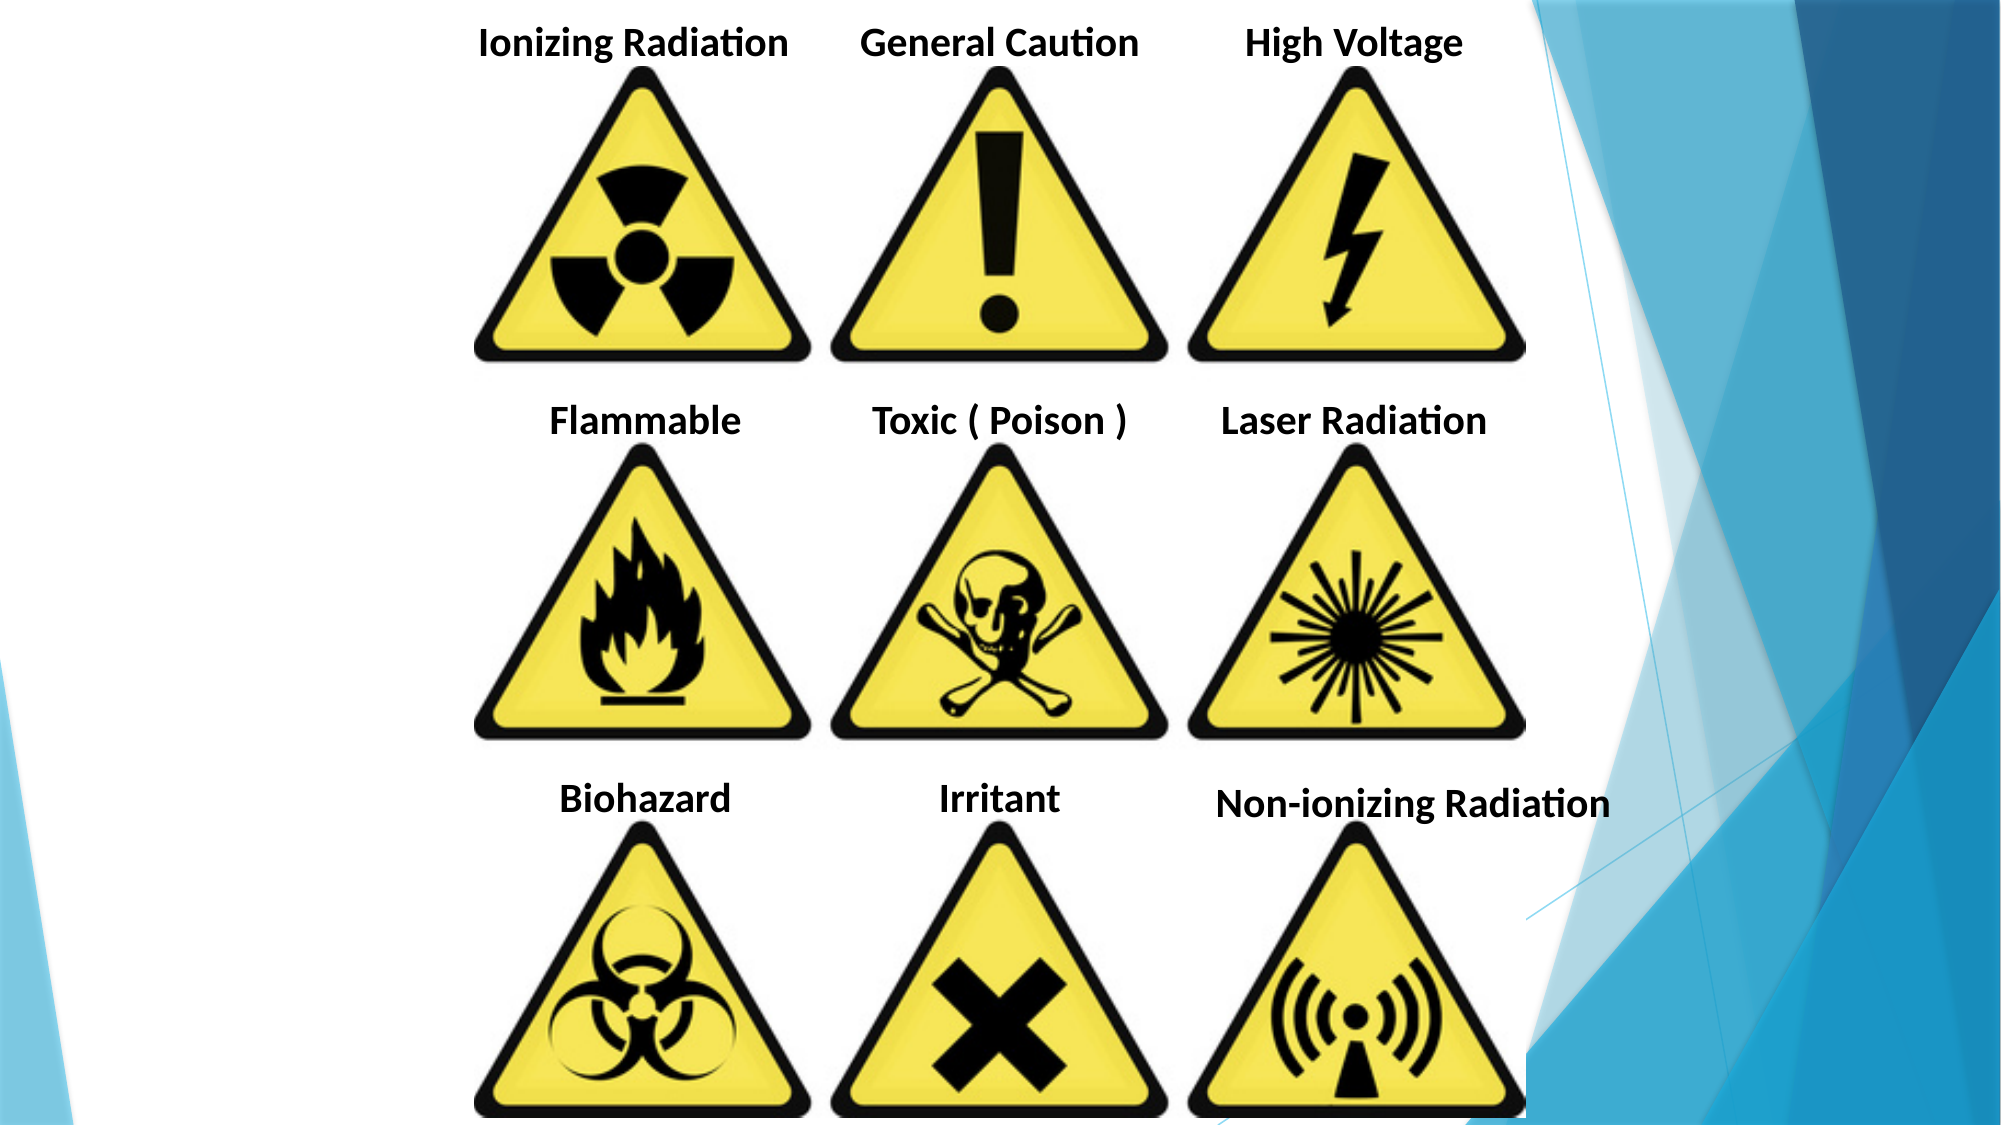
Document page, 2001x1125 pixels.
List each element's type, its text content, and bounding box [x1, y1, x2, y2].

picture [473, 65, 1527, 1119]
text_box Non-ionizing Radiation [1531, 768, 1627, 884]
text_box High Voltage [1189, 7, 1520, 65]
text_box Ionizing Radiation [444, 7, 823, 73]
text_box General Caution [834, 7, 1166, 65]
